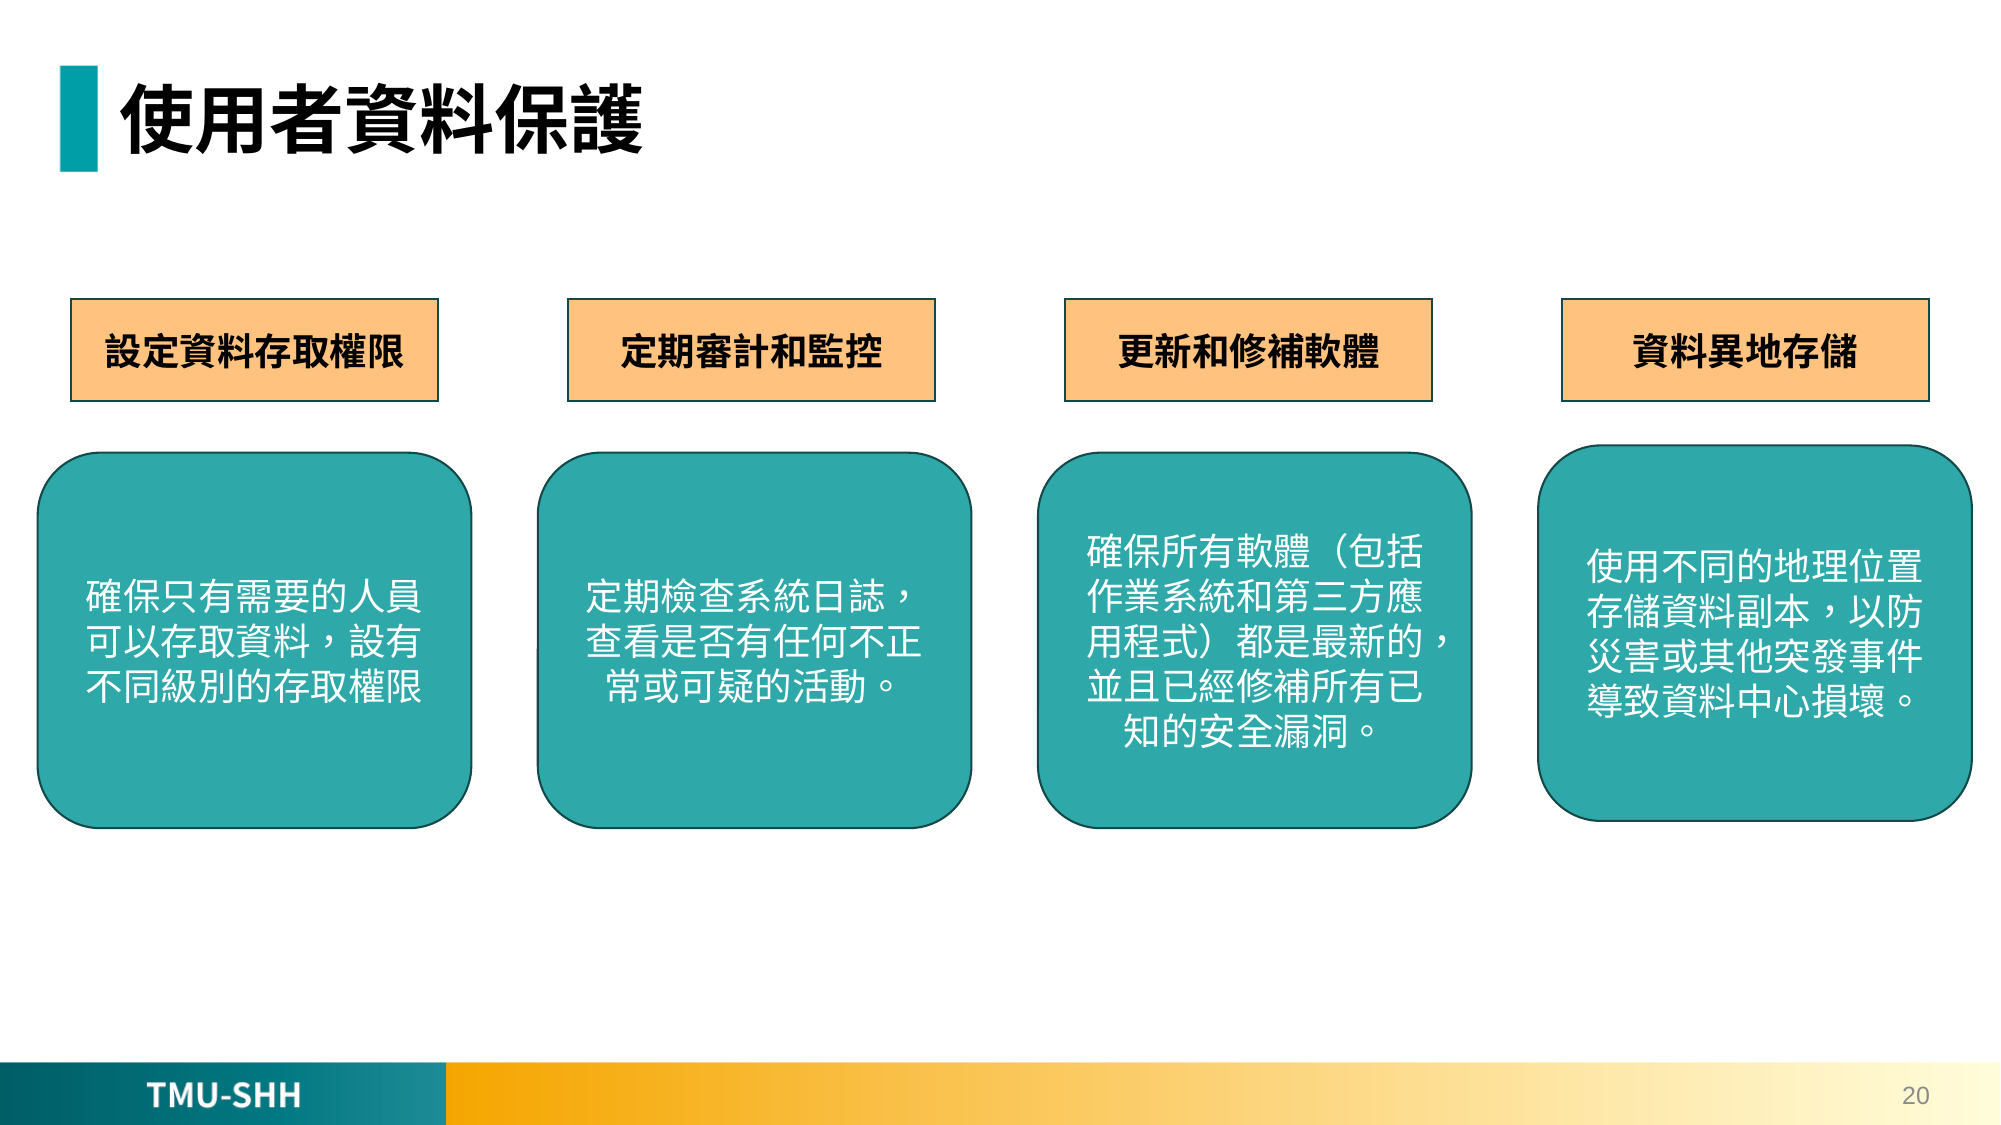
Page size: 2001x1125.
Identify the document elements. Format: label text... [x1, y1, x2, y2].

text_box 確保所有軟體（包括作業系統和第三方應用程式）都是最新的，並且已經修補所有已知的安全漏洞。 [1036, 451, 1473, 830]
picture [0, 0, 2001, 1125]
slide_number 20 [1740, 1065, 1945, 1125]
text_box 使用不同的地理位置存儲資料副本，以防災害或其他突發事件導致資料中心損壞。 [1537, 444, 1973, 822]
title 使用者資料保護 [104, 60, 1945, 174]
text_box 確保只有需要的人員可以存取資料，設有不同級別的存取權限 [36, 451, 473, 830]
text_box 定期審計和監控 [567, 298, 936, 402]
text_box 定期檢查系統日誌，查看是否有任何不正常或可疑的活動。 [536, 451, 973, 830]
text_box 設定資料存取權限 [70, 298, 439, 402]
text_box 資料異地存儲 [1561, 298, 1930, 402]
text_box 更新和修補軟體 [1064, 298, 1433, 402]
